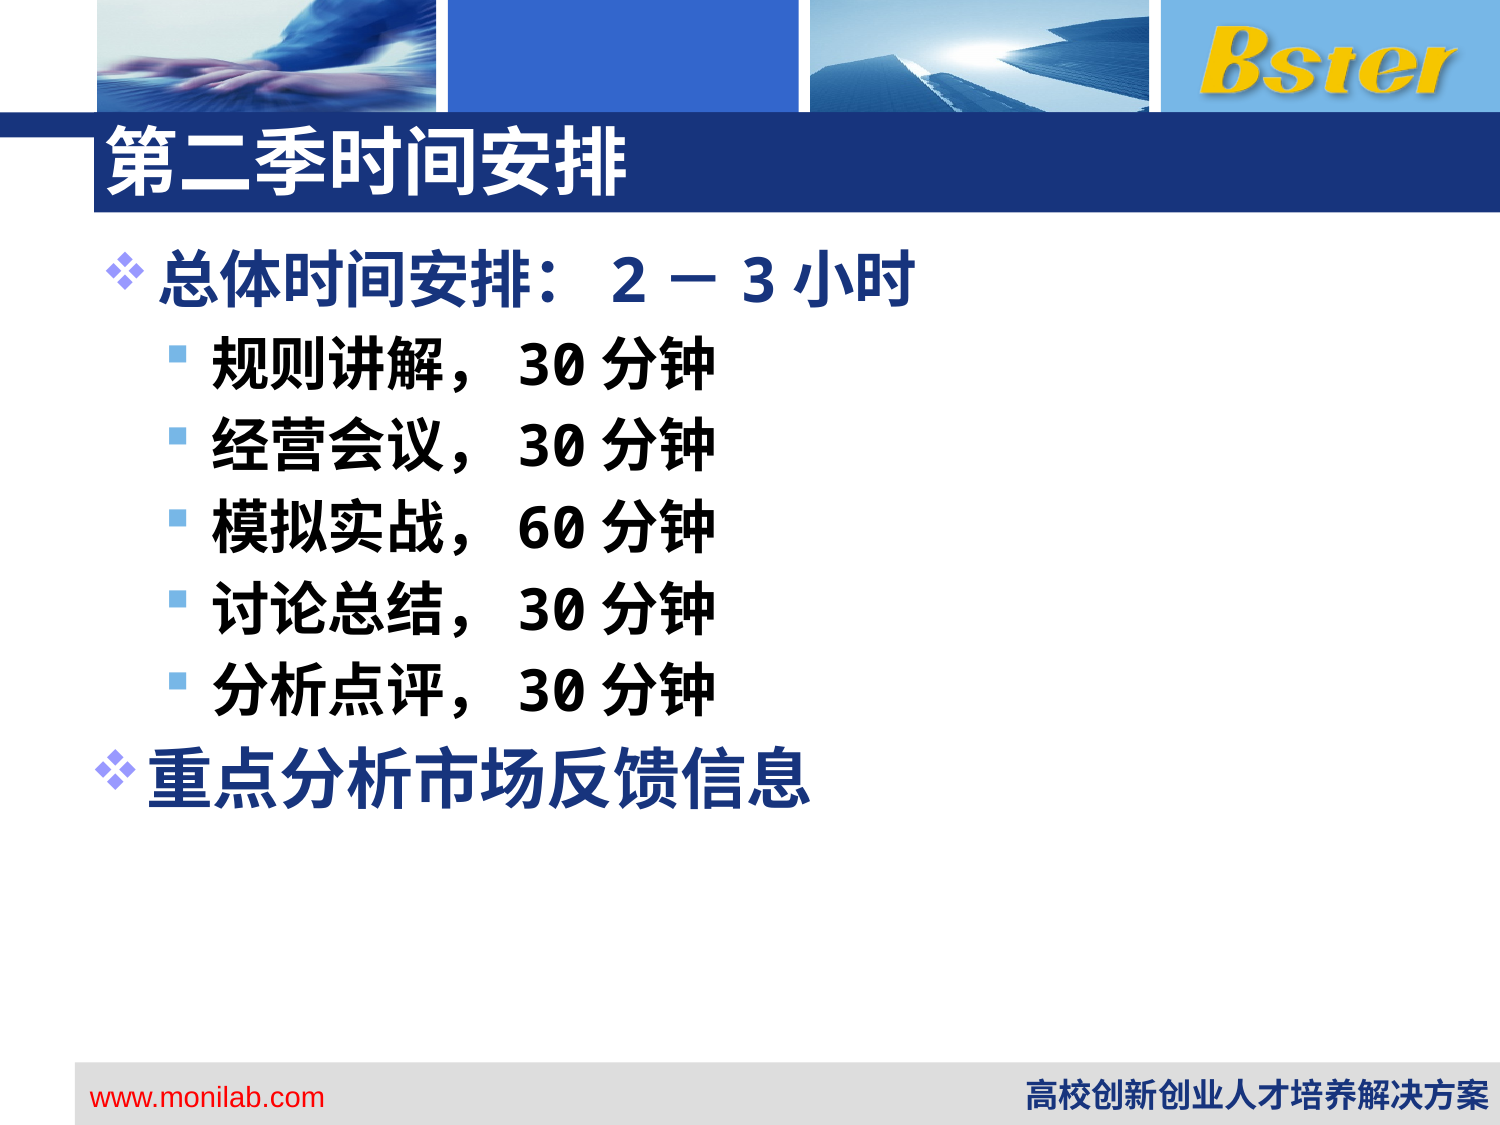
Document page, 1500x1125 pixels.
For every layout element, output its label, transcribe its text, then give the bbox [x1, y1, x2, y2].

picture [1199, 26, 1458, 94]
title 第二季时间安排 [88, 113, 1369, 206]
picture [97, 0, 437, 112]
list 总体时间安排：2－3小时 规则讲解，30分钟 经营会议，30分钟 模拟实战，60分钟 讨论总结，30分钟 分析点评，30分钟 重点分析市场反馈信息 [74, 232, 1454, 1034]
picture [810, 0, 1150, 112]
